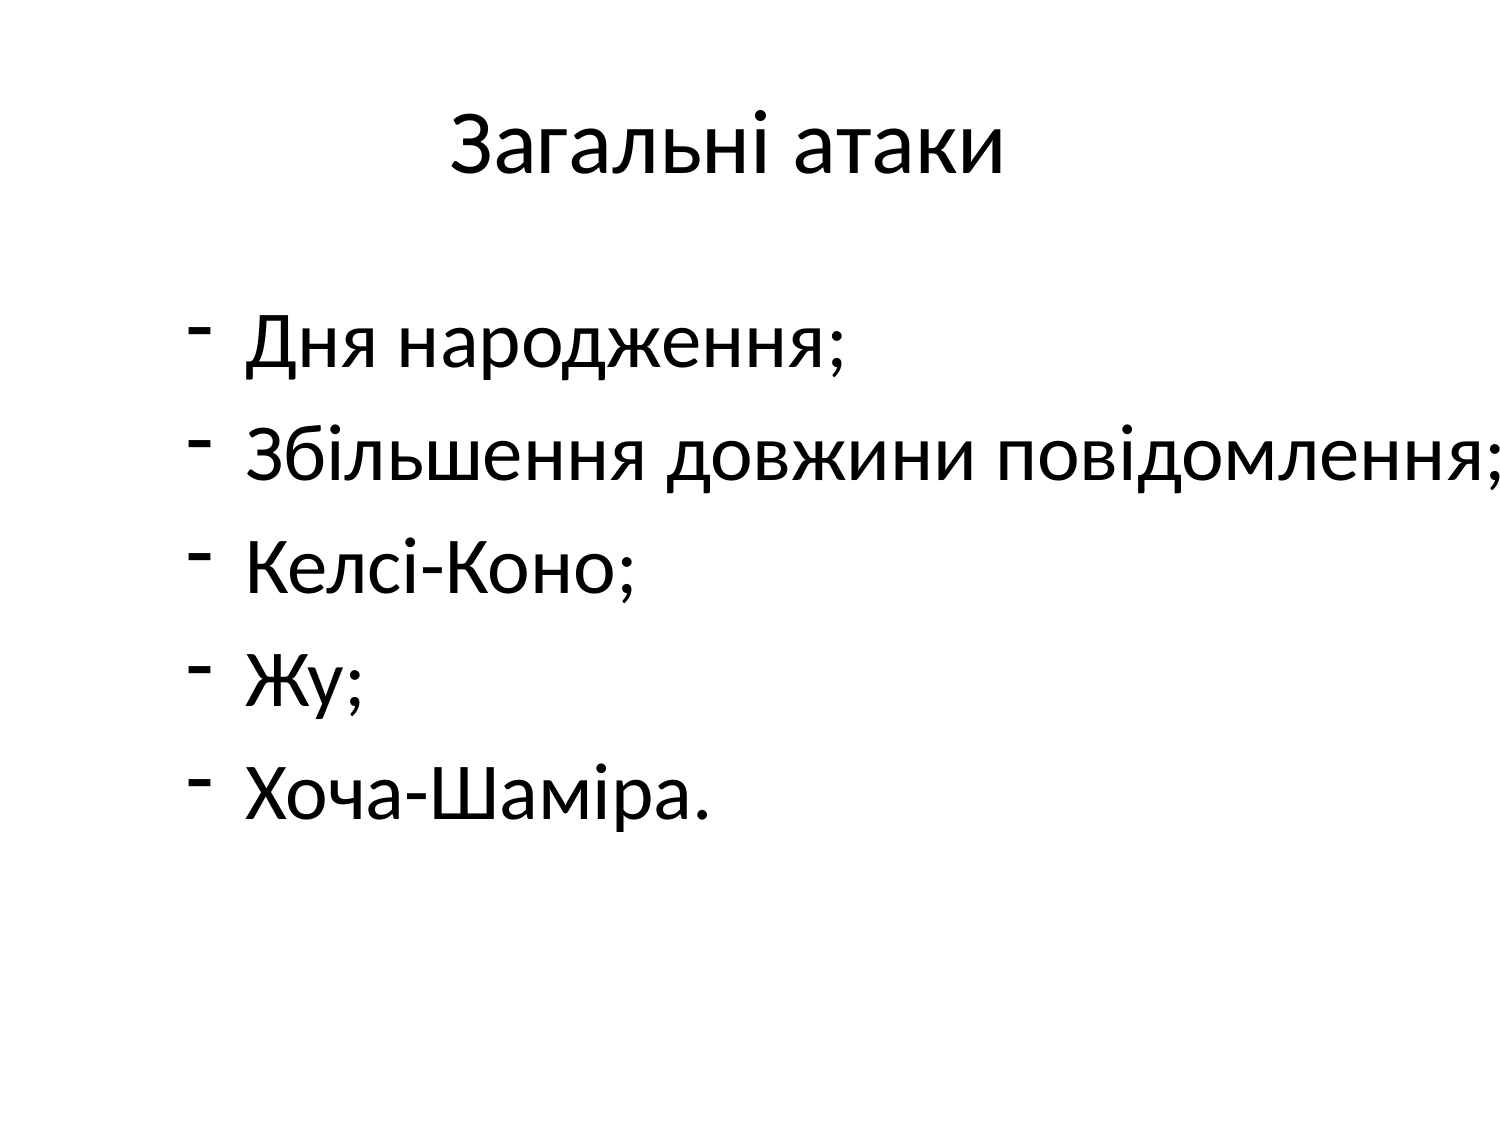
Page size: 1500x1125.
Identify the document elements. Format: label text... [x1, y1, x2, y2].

title Загальні атаки [194, 42, 1264, 231]
list Дня народження; Збільшення довжини повідомлення; Келсі-Коно; Жу; Хоча-Шаміра. [171, 278, 1500, 849]
